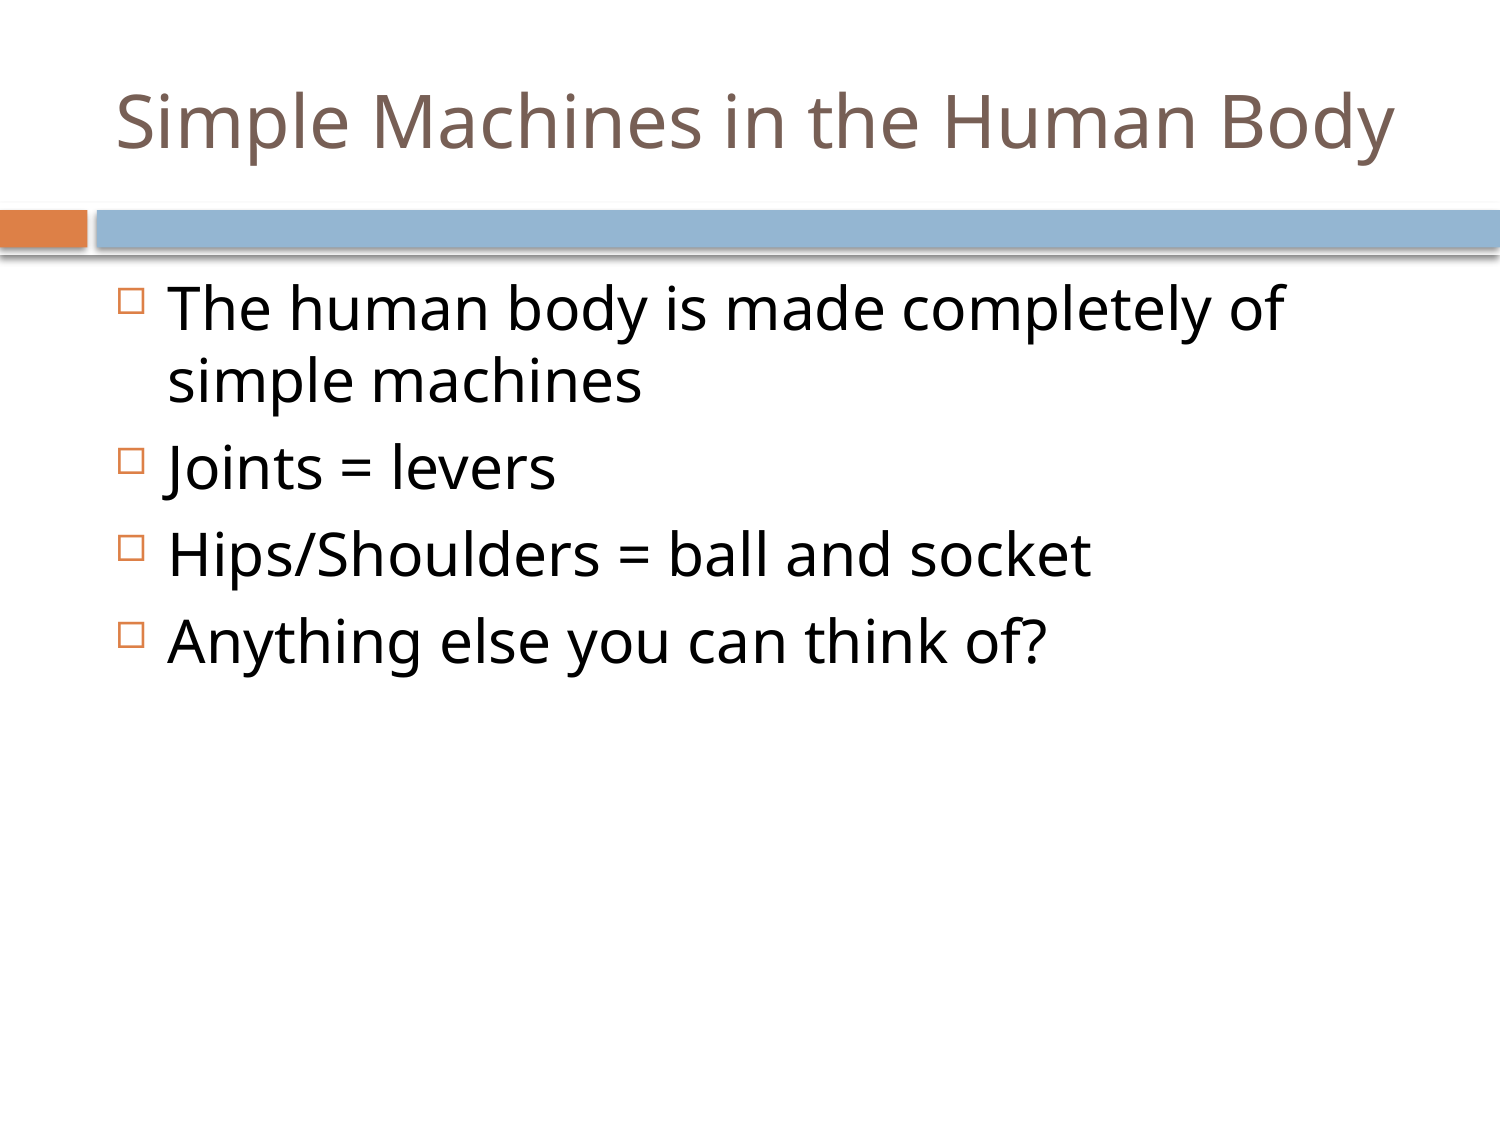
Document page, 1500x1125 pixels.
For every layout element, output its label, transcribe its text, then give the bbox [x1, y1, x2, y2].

list The human body is made completely of simple machines Joints = levers Hips/Shoulders = ball and socket Anything else you can think of? [100, 262, 1438, 1000]
title Simple Machines in the Human Body [100, 37, 1438, 200]
